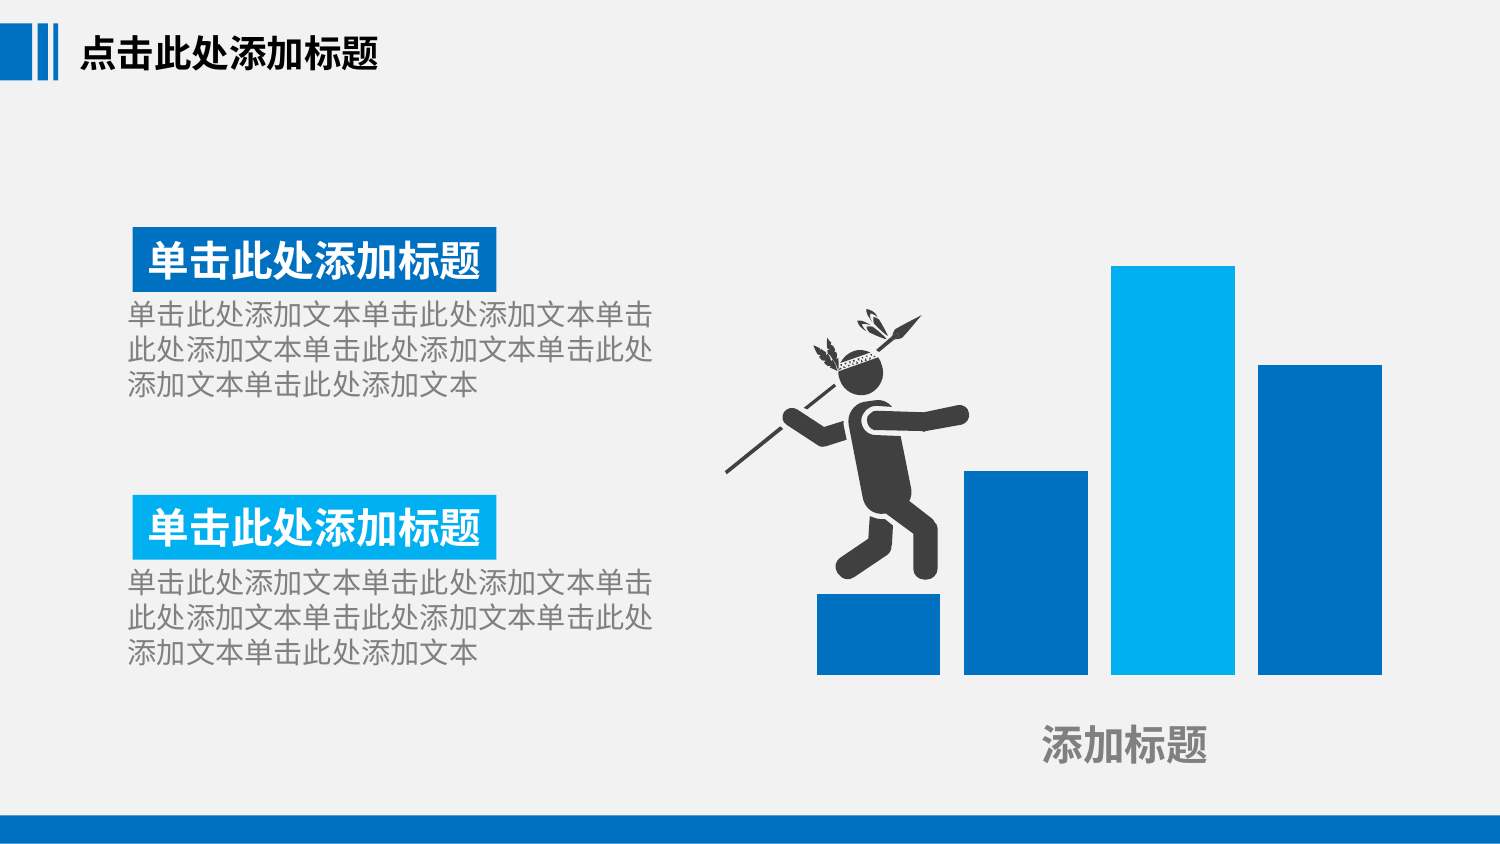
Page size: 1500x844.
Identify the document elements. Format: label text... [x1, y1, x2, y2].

text_box [53, 23, 59, 81]
text_box 单击此处添加标题 [132, 227, 497, 289]
text_box 添加标题 [1026, 711, 1224, 777]
text_box 单击此处添加标题 [132, 494, 497, 556]
text_box 单击此处添加文本单击此处添加文本单击此处添加文本单击此处添加文本单击此处添加文本单击此处添加文本 [112, 289, 692, 409]
text_box [0, 815, 1500, 844]
text_box [0, 23, 33, 81]
text_box 单击此处添加文本单击此处添加文本单击此处添加文本单击此处添加文本单击此处添加文本单击此处添加文本 [112, 556, 692, 677]
text_box 点击此处添加标题 [67, 24, 393, 82]
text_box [724, 308, 971, 582]
chart [792, 174, 1407, 686]
text_box [37, 23, 48, 81]
